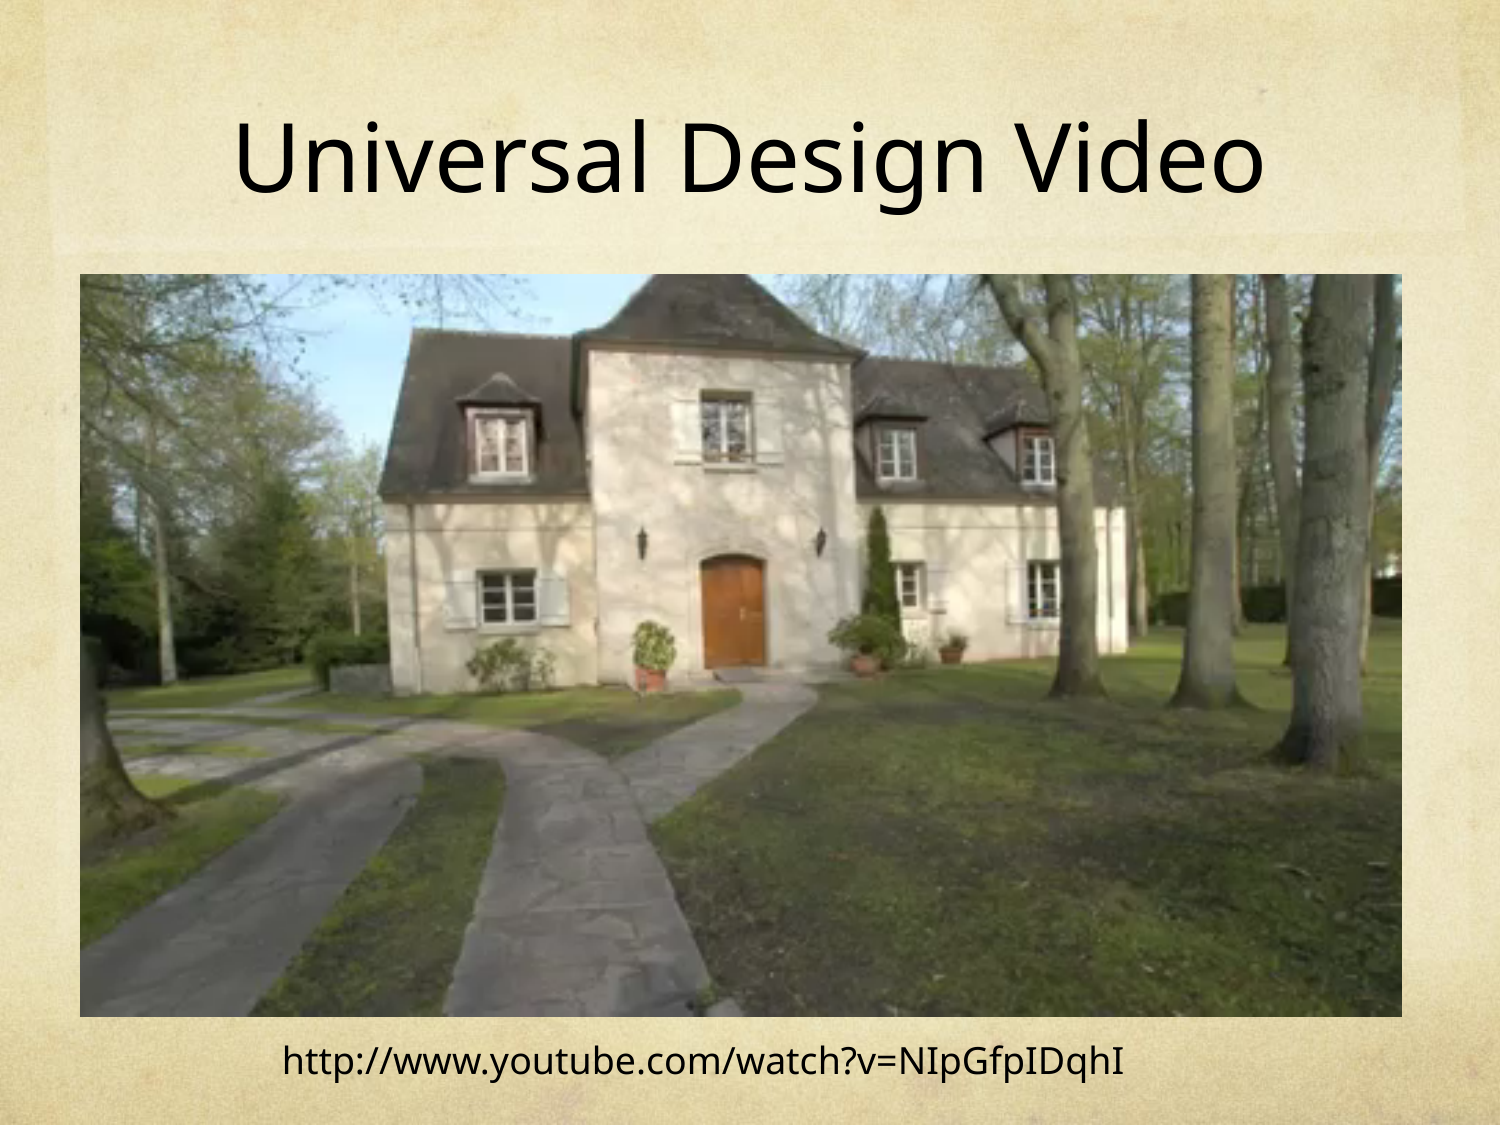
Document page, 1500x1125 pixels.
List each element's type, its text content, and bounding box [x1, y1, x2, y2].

picture [0, 0, 1500, 1125]
title Universal Design Video [150, 82, 1350, 225]
text_box http://www.youtube.com/watch?v=NIpGfpIDqhI [267, 1029, 1500, 1089]
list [79, 272, 1403, 1018]
